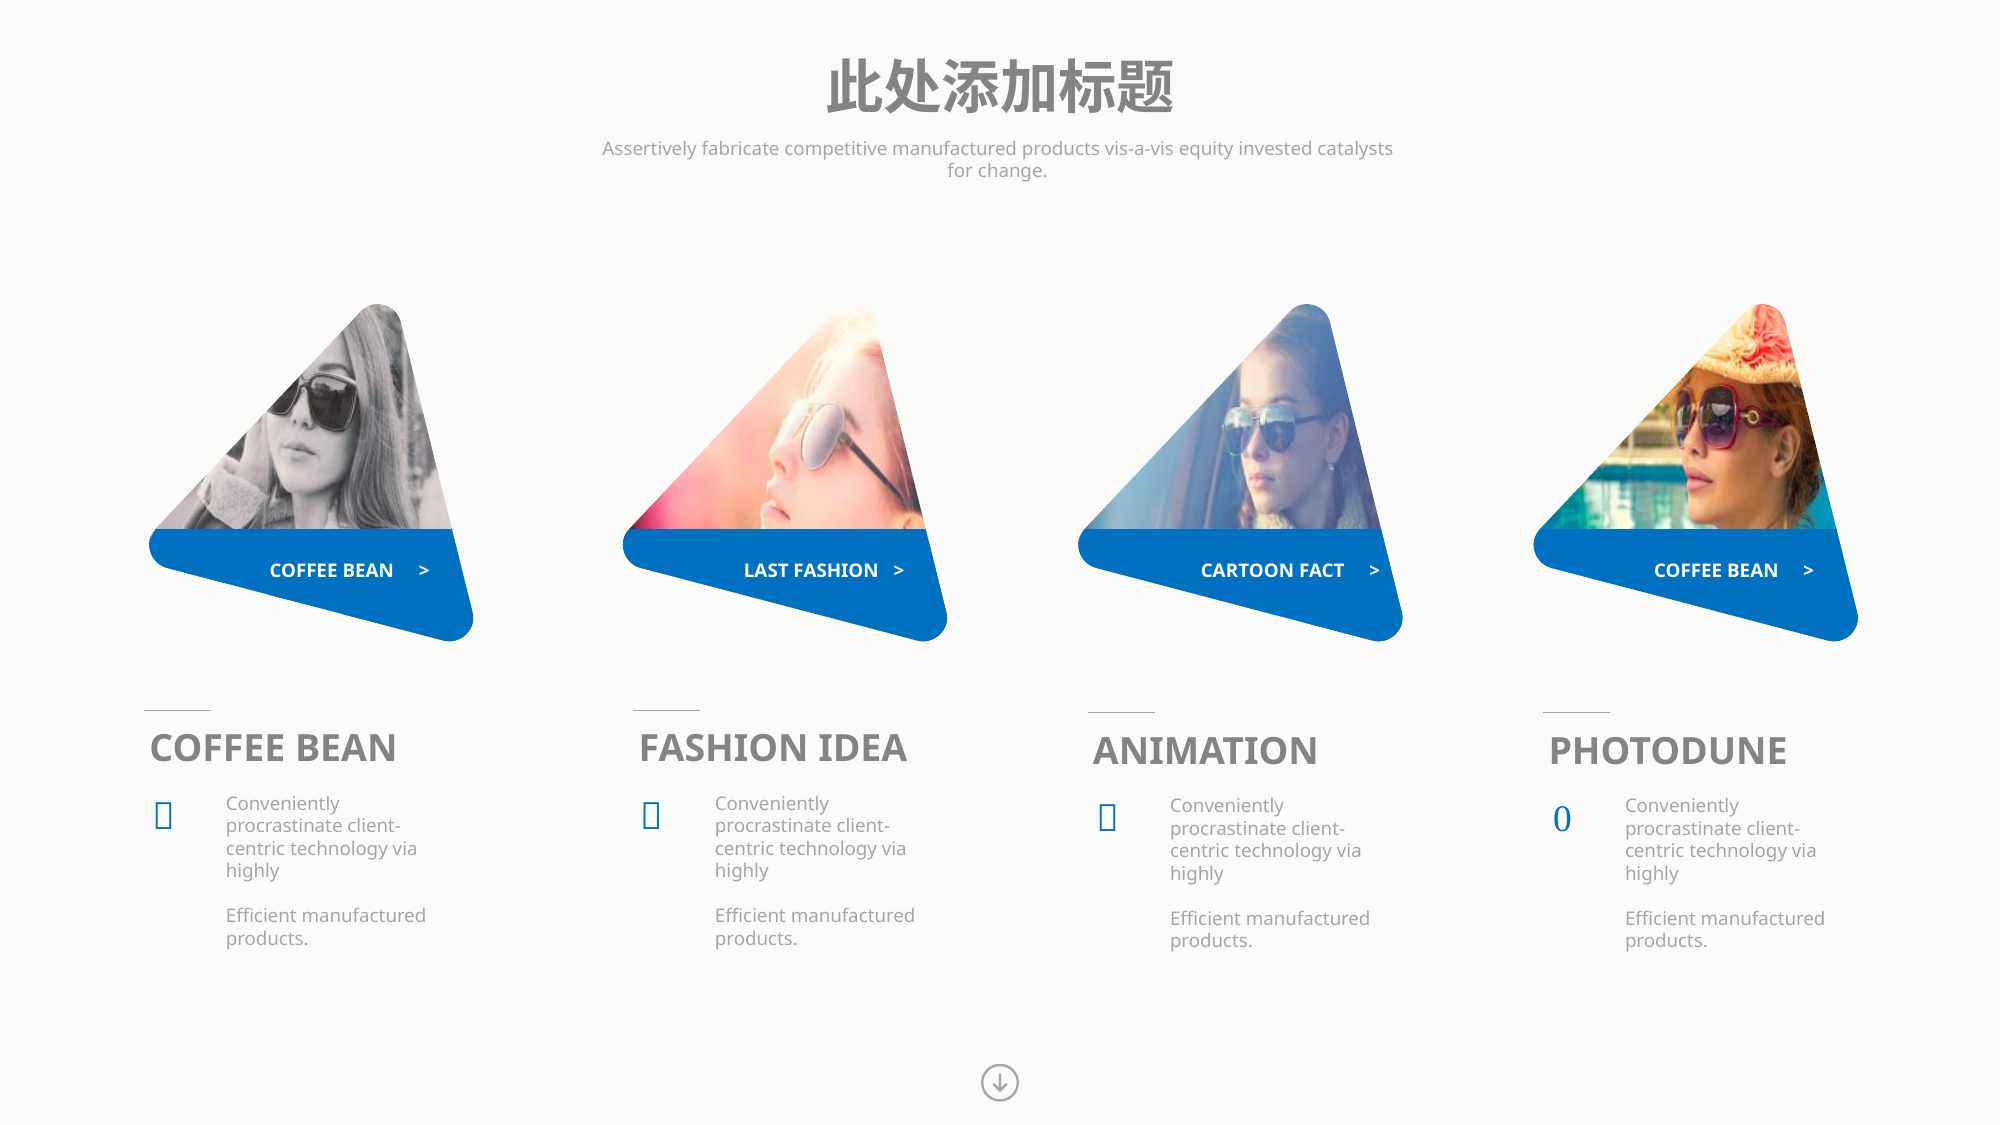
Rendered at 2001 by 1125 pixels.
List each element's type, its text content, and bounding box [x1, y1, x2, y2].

text_box Conveniently procrastinate client-centric technology via highly Efficient manufactured products. [1155, 786, 1389, 960]
text_box Conveniently procrastinate client-centric technology via highly Efficient manufactured products. [700, 784, 934, 957]
text_box COFFEE BEAN [134, 716, 413, 777]
text_box 此处添加标题 [810, 43, 1190, 128]
text_box  [137, 784, 190, 844]
text_box [981, 1063, 1019, 1102]
text_box  [1538, 786, 1587, 847]
text_box FASHION IDEA [623, 716, 923, 777]
text_box [155, 303, 453, 527]
text_box Conveniently procrastinate client-centric technology via highly Efficient manufactured products. [211, 784, 444, 957]
text_box [1540, 303, 1838, 527]
text_box Assertively fabricate competitive manufactured products vis-a-vis equity invested catalysts for change. [587, 128, 1413, 189]
text_box LAST FASHION > [729, 551, 920, 589]
text_box  [625, 784, 678, 844]
text_box [1077, 527, 1404, 643]
text_box Conveniently procrastinate client-centric technology via highly Efficient manufactured products. [1610, 786, 1844, 960]
text_box ANIMATION [1078, 719, 1334, 780]
text_box [148, 527, 475, 643]
text_box PHOTODUNE [1533, 719, 1803, 780]
text_box COFFEE BEAN > [254, 551, 445, 589]
text_box [1084, 303, 1382, 527]
text_box  [1081, 786, 1134, 847]
text_box [621, 527, 949, 643]
text_box [1532, 527, 1859, 643]
text_box COFFEE BEAN > [1639, 551, 1830, 589]
text_box CARTOON FACT > [1186, 551, 1396, 589]
text_box [629, 303, 927, 527]
